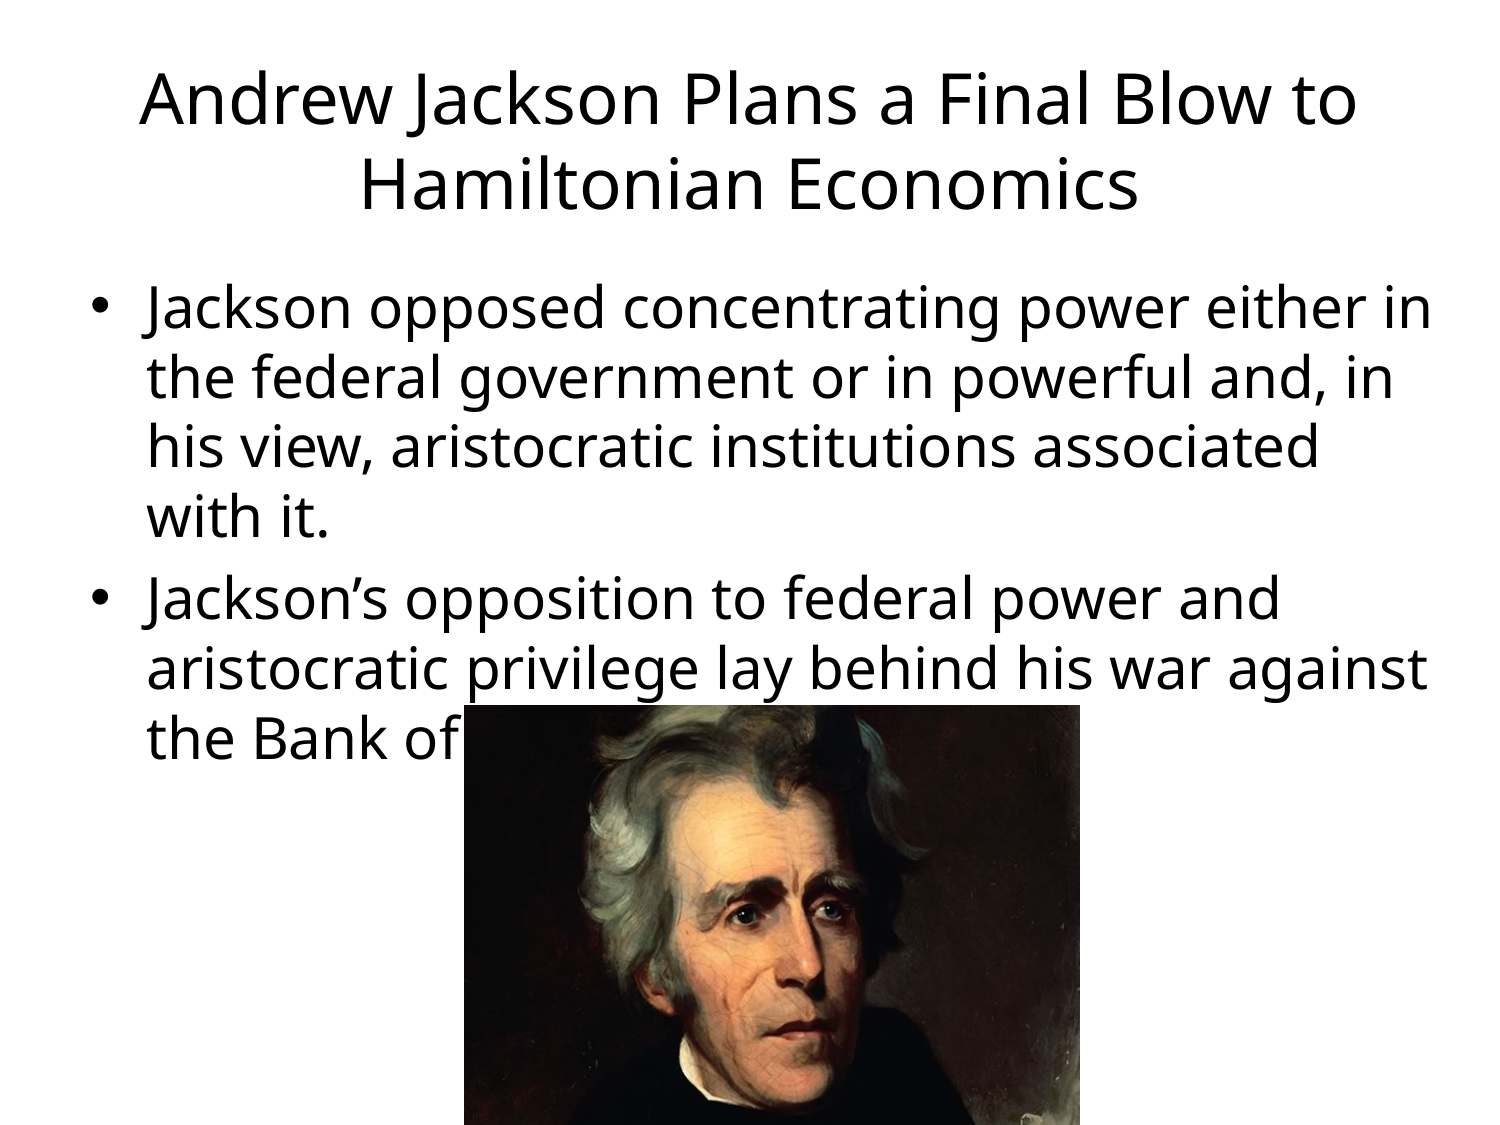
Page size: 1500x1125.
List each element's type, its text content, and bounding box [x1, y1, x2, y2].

title Andrew Jackson Plans a Final Blow to Hamiltonian Economics [75, 45, 1425, 233]
picture [464, 705, 1081, 1125]
list Jackson opposed concentrating power either in the federal government or in powerful and, in his view, aristocratic institutions associated with it. Jackson’s opposition to federal power and aristocratic privilege lay behind his war against the Bank of the United States [75, 262, 1456, 1005]
